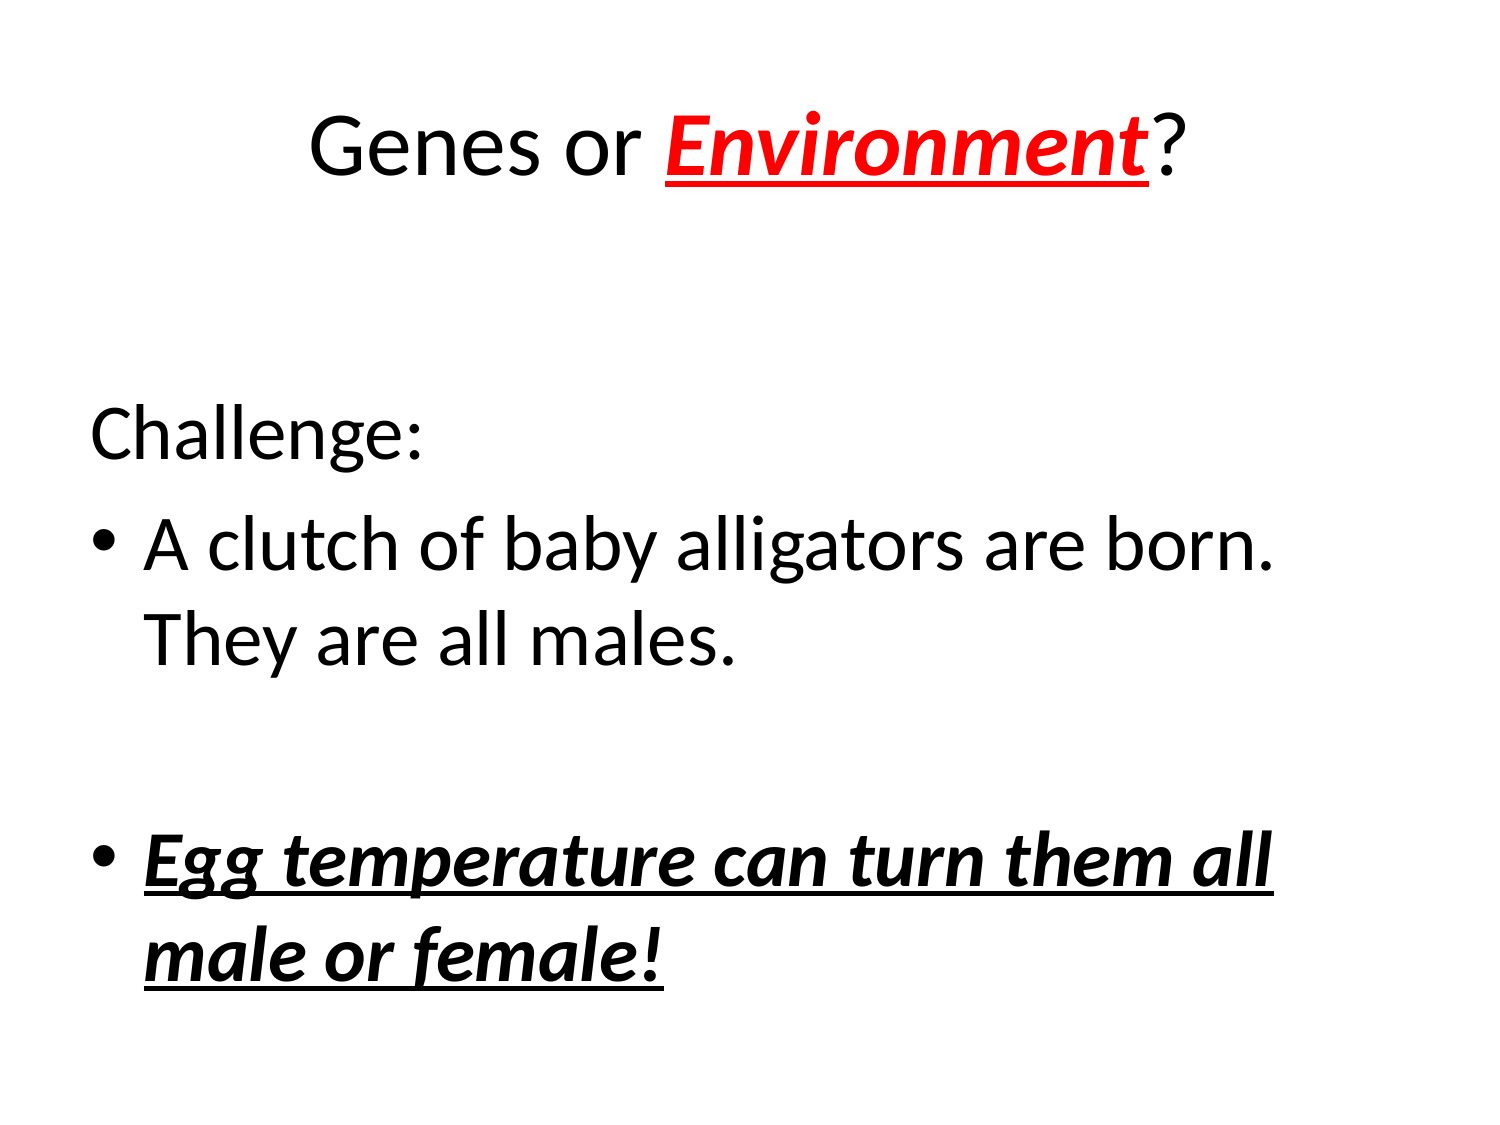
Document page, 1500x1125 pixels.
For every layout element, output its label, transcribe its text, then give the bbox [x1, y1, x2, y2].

list Challenge: A clutch of baby alligators are born. They are all males. Egg temperature can turn them all male or female! [75, 262, 1336, 1005]
title Genes or Environment? [75, 45, 1425, 233]
